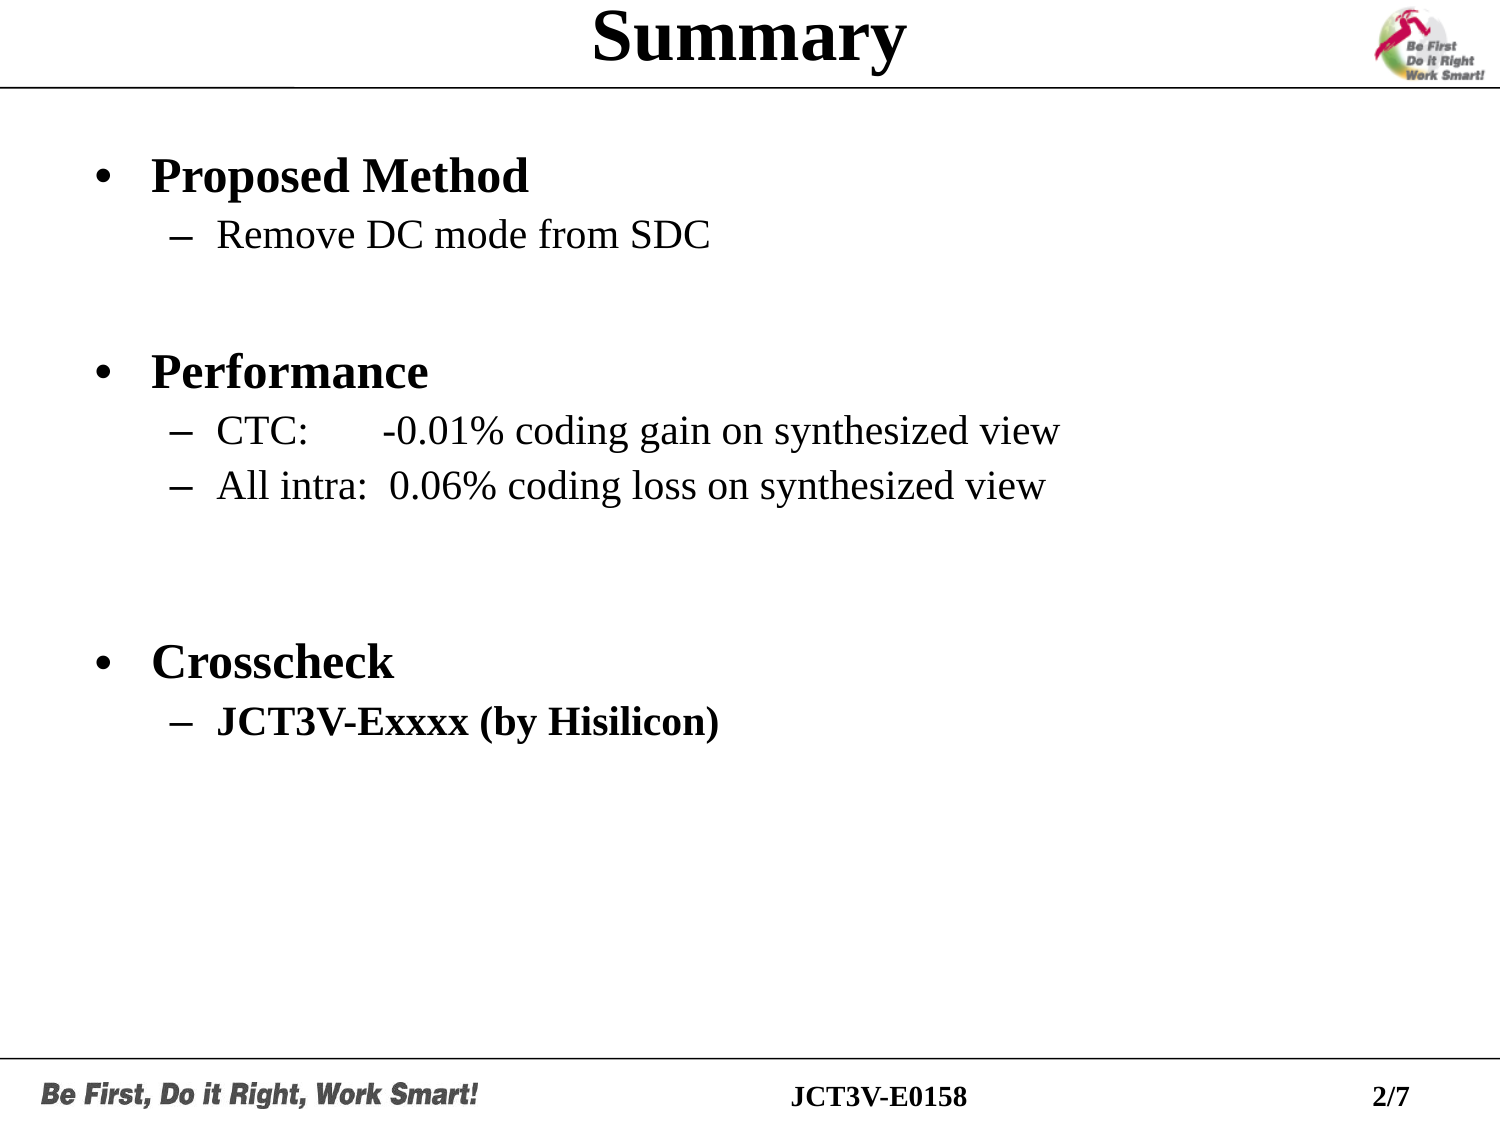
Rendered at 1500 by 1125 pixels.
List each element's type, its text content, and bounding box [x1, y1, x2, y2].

title Summary [74, 0, 1426, 130]
list Proposed Method Remove DC mode from SDC Performance CTC: -0.01% coding gain on synthesized view All intra: 0.06% coding loss on synthesized view Crosscheck JCT3V-Exxxx (by Hisilicon) [79, 140, 1430, 1032]
picture [1426, 5, 1489, 83]
text_box JCT3V-E0158 [632, 1065, 983, 1125]
slide_number 2/7 [1074, 1065, 1425, 1125]
picture [41, 1082, 478, 1109]
